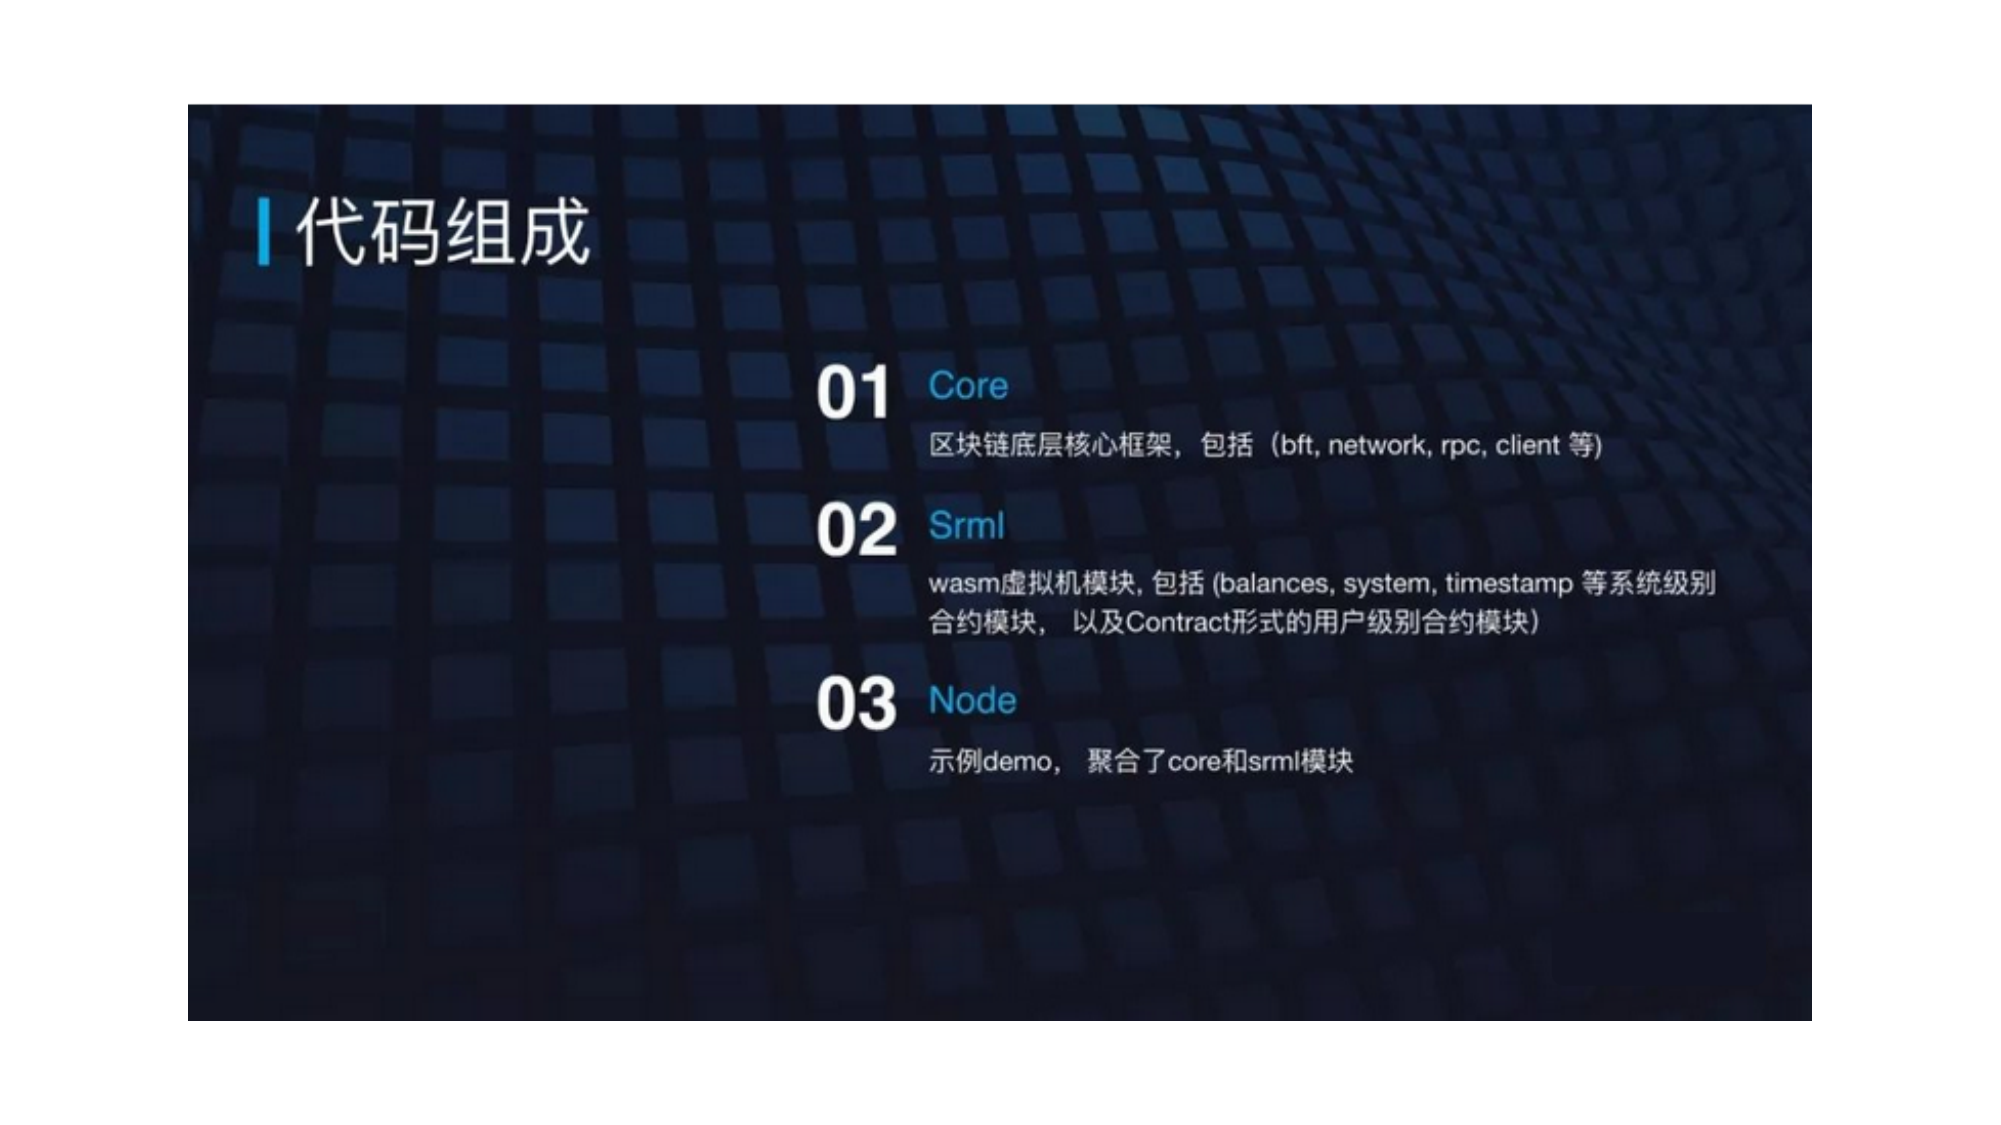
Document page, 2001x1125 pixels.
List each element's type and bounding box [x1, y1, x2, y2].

text_box [188, 103, 1812, 1021]
